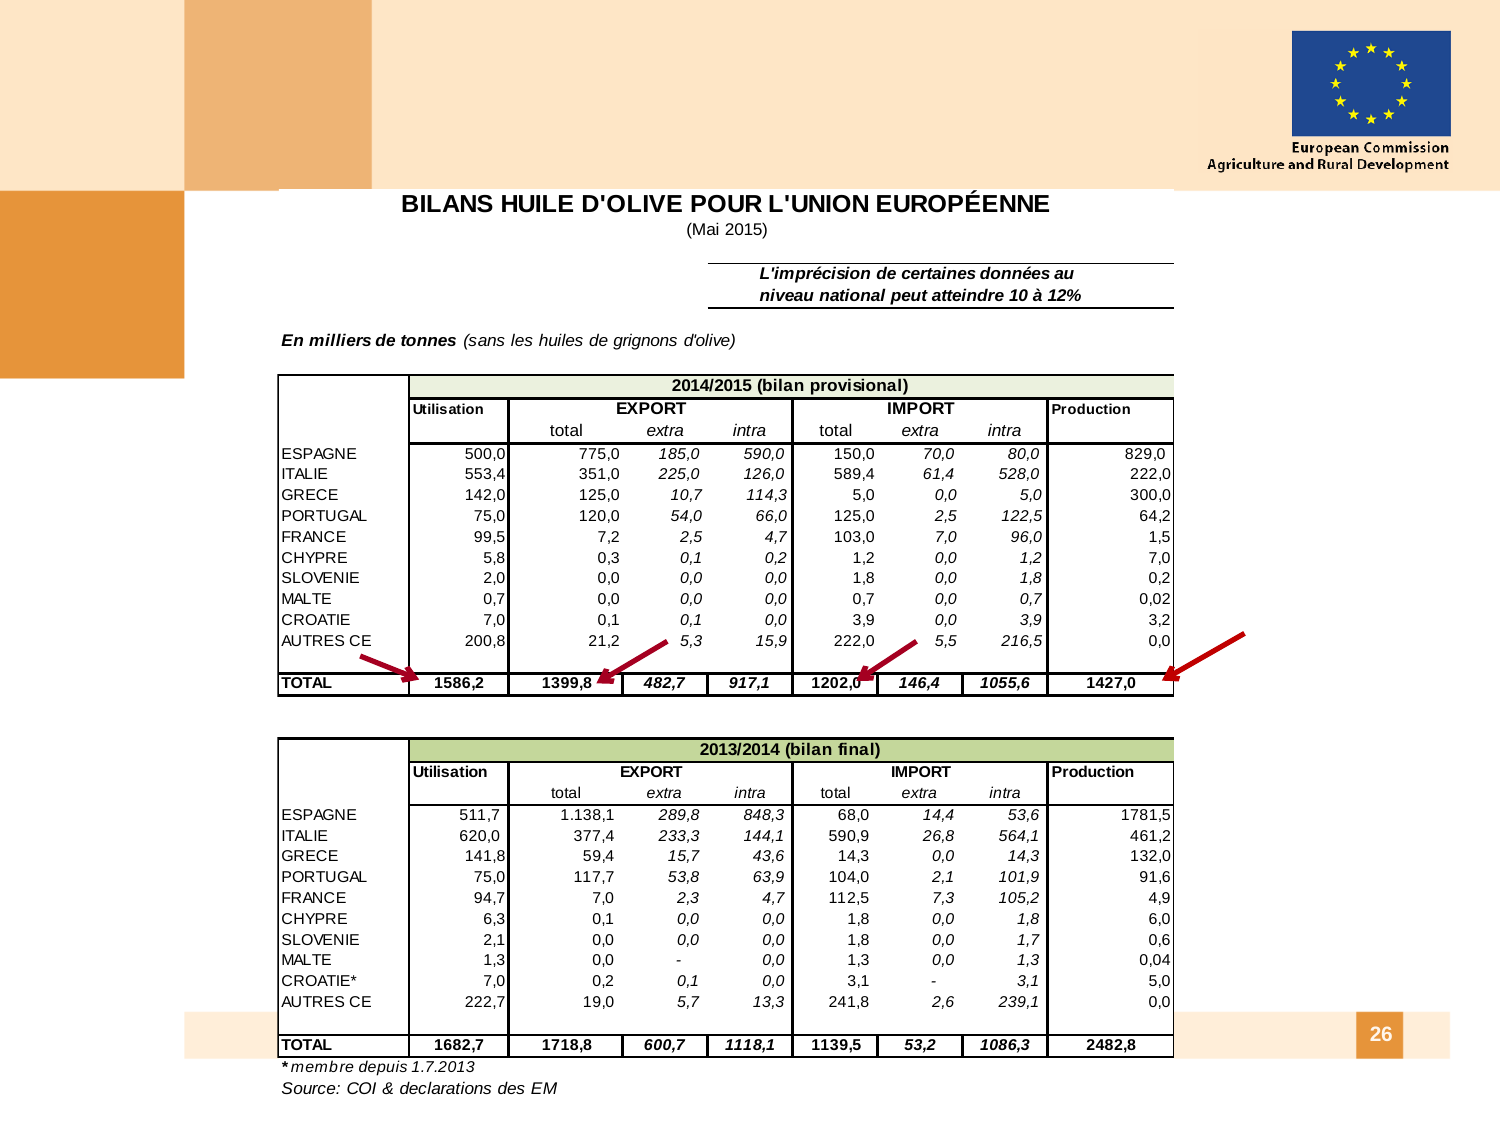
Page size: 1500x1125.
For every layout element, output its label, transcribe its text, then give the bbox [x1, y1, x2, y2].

picture [0, 0, 1500, 1125]
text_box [359, 655, 420, 680]
slide_number 26 [1340, 1013, 1423, 1061]
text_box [596, 641, 668, 684]
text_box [1161, 633, 1245, 681]
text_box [856, 641, 917, 682]
